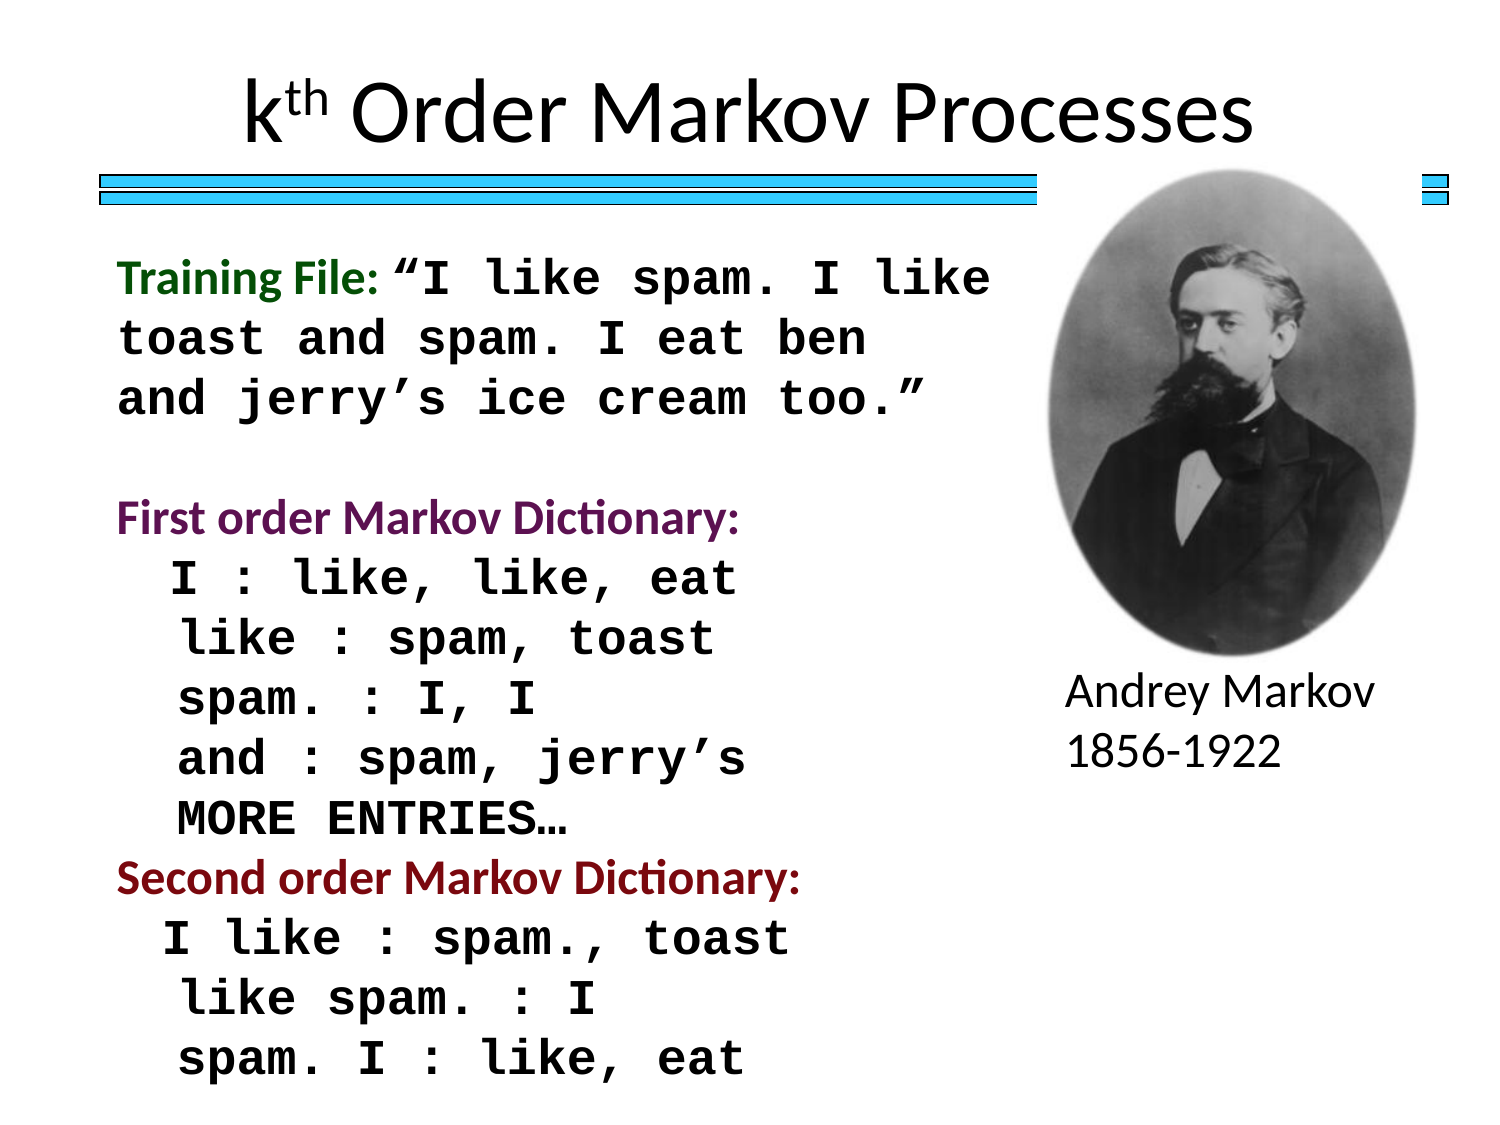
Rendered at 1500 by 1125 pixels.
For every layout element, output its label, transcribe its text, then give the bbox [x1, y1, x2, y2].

text_box Training File: “I like spam. I like toast and spam. I eat ben and jerry’s ice cream too.” First order Markov Dictionary: I : like, like, eat like : spam, toast spam. : I, I and : spam, jerry’s MORE ENTRIES… Second order Markov Dictionary: I like : spam., toast like spam. : I spam. I : like, eat [101, 237, 1007, 1125]
picture [1037, 162, 1422, 663]
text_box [1426, 174, 1449, 205]
title kth Order Markov Processes [112, 12, 1388, 173]
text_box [99, 174, 1032, 205]
text_box Andrey Markov 1856-1922 [1049, 649, 1434, 785]
